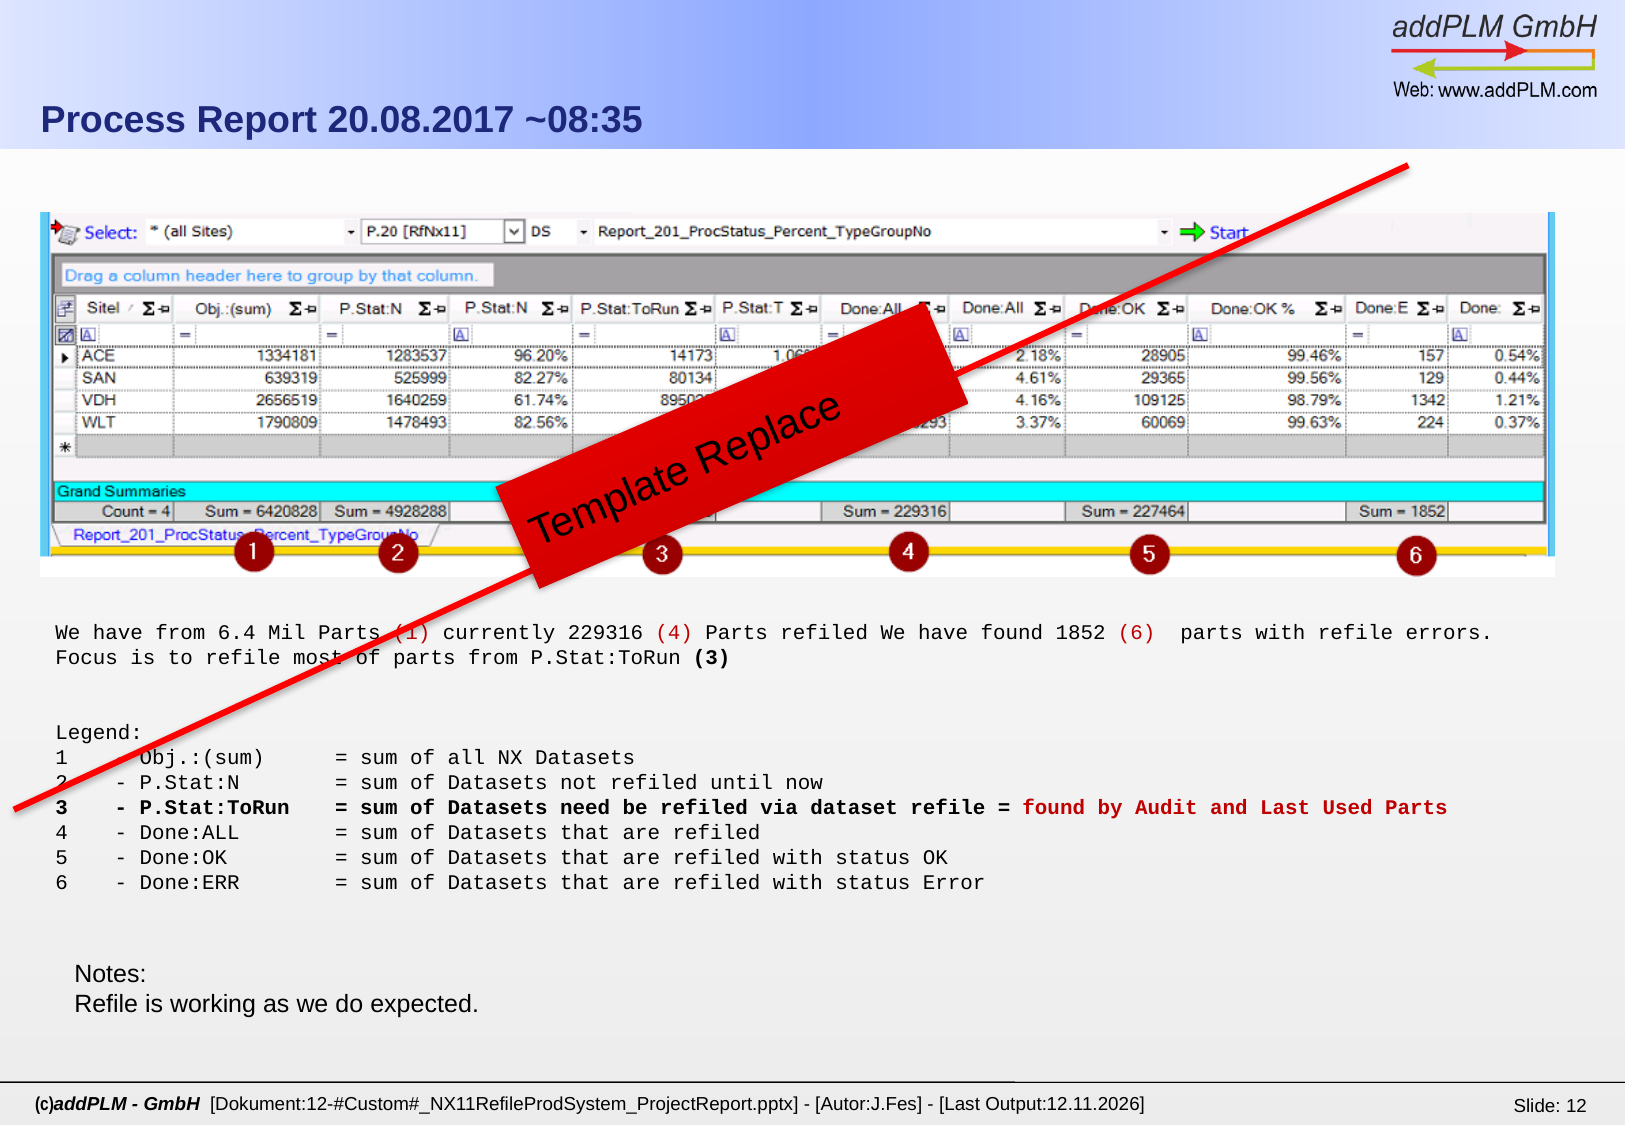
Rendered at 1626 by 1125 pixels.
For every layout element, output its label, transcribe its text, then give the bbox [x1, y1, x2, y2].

picture [1391, 14, 1597, 97]
text_box Notes: Refile is working as we do expected. [59, 950, 1524, 1026]
picture [1409, 212, 1555, 578]
text_box We have from 6.4 Mil Parts (1) currently 229316 (4) Parts refiled We have found 1852 (6) parts with refile errors. Focus is to refile most of parts from P.Stat:ToRun (3) Legend: 1 - Obj.:(sum) = sum of all NX Datasets 2 - P.Stat:N = sum of Datasets not refiled until now 3 - P.Stat:ToRun = sum of Datasets need be refiled via dataset refile = found by Audit and Last Used Parts 4 - Done:ALL = sum of Datasets that are refiled 5 - Done:OK = sum of Datasets that are refiled with status OK 6 - Done:ERR = sum of Datasets that are refiled with status Error [40, 611, 1582, 902]
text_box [13, 165, 1409, 810]
title Process Report 20.08.2017 ~08:35 [40, 67, 1582, 131]
